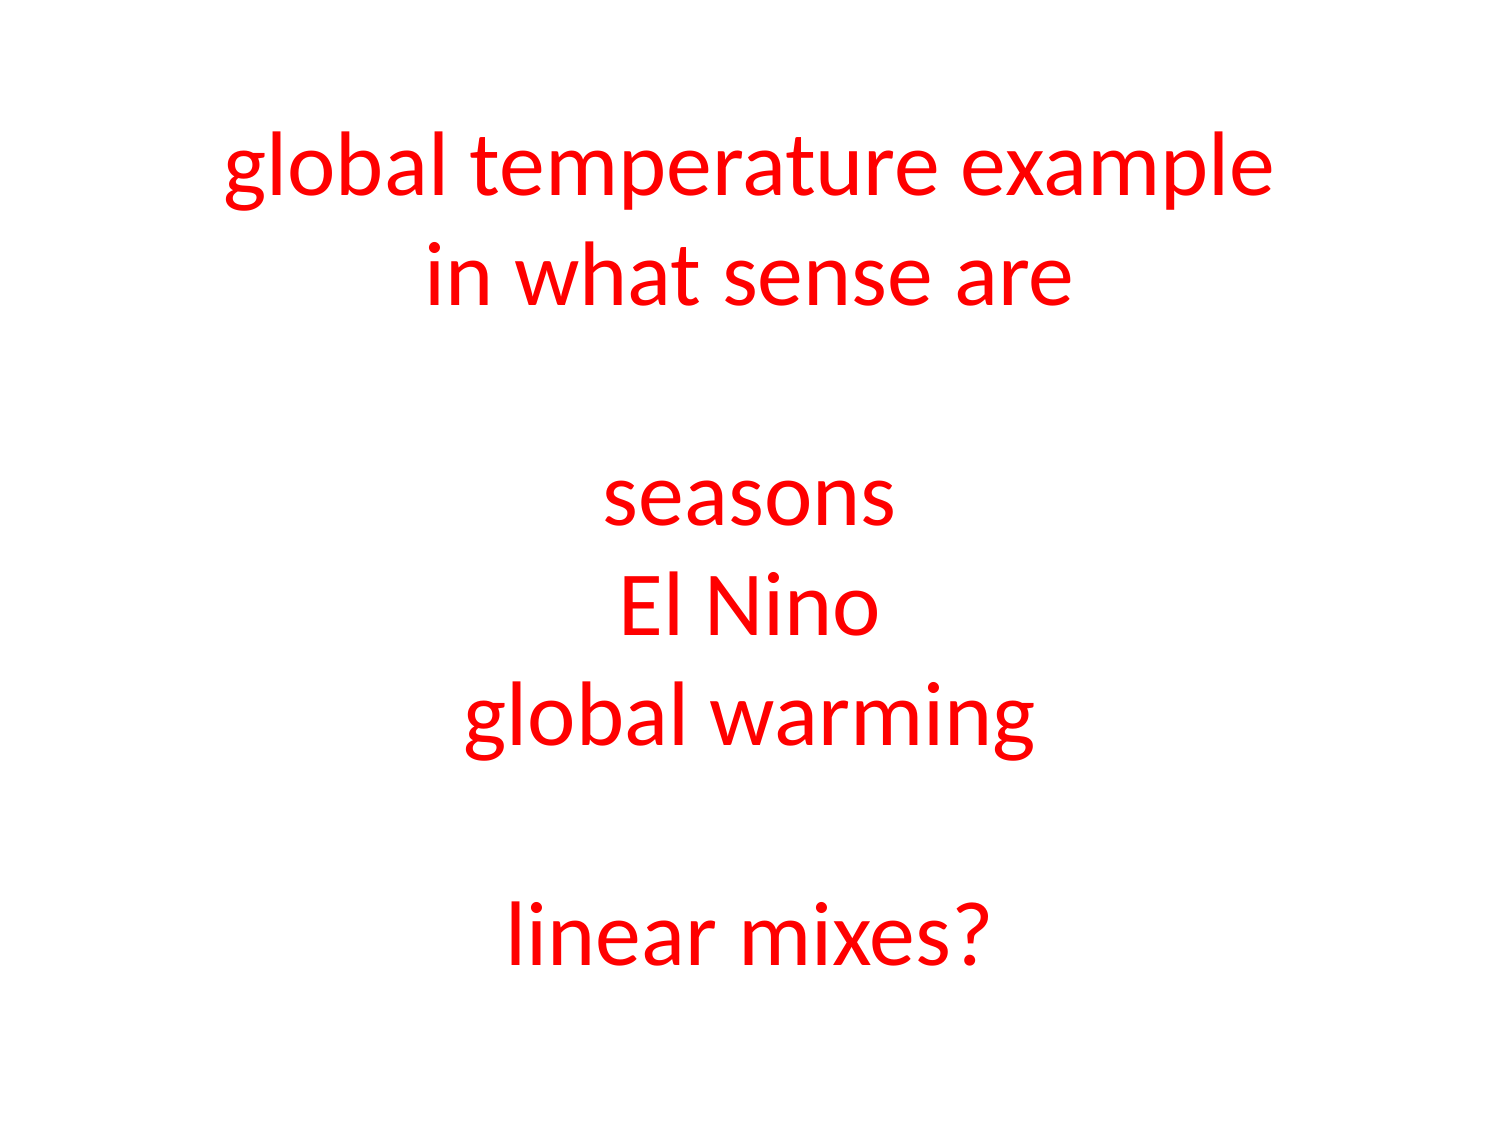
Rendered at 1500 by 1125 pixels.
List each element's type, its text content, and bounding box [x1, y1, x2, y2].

title global temperature example in what sense are seasons El Nino global warming linear mixes? [112, 62, 1388, 1025]
